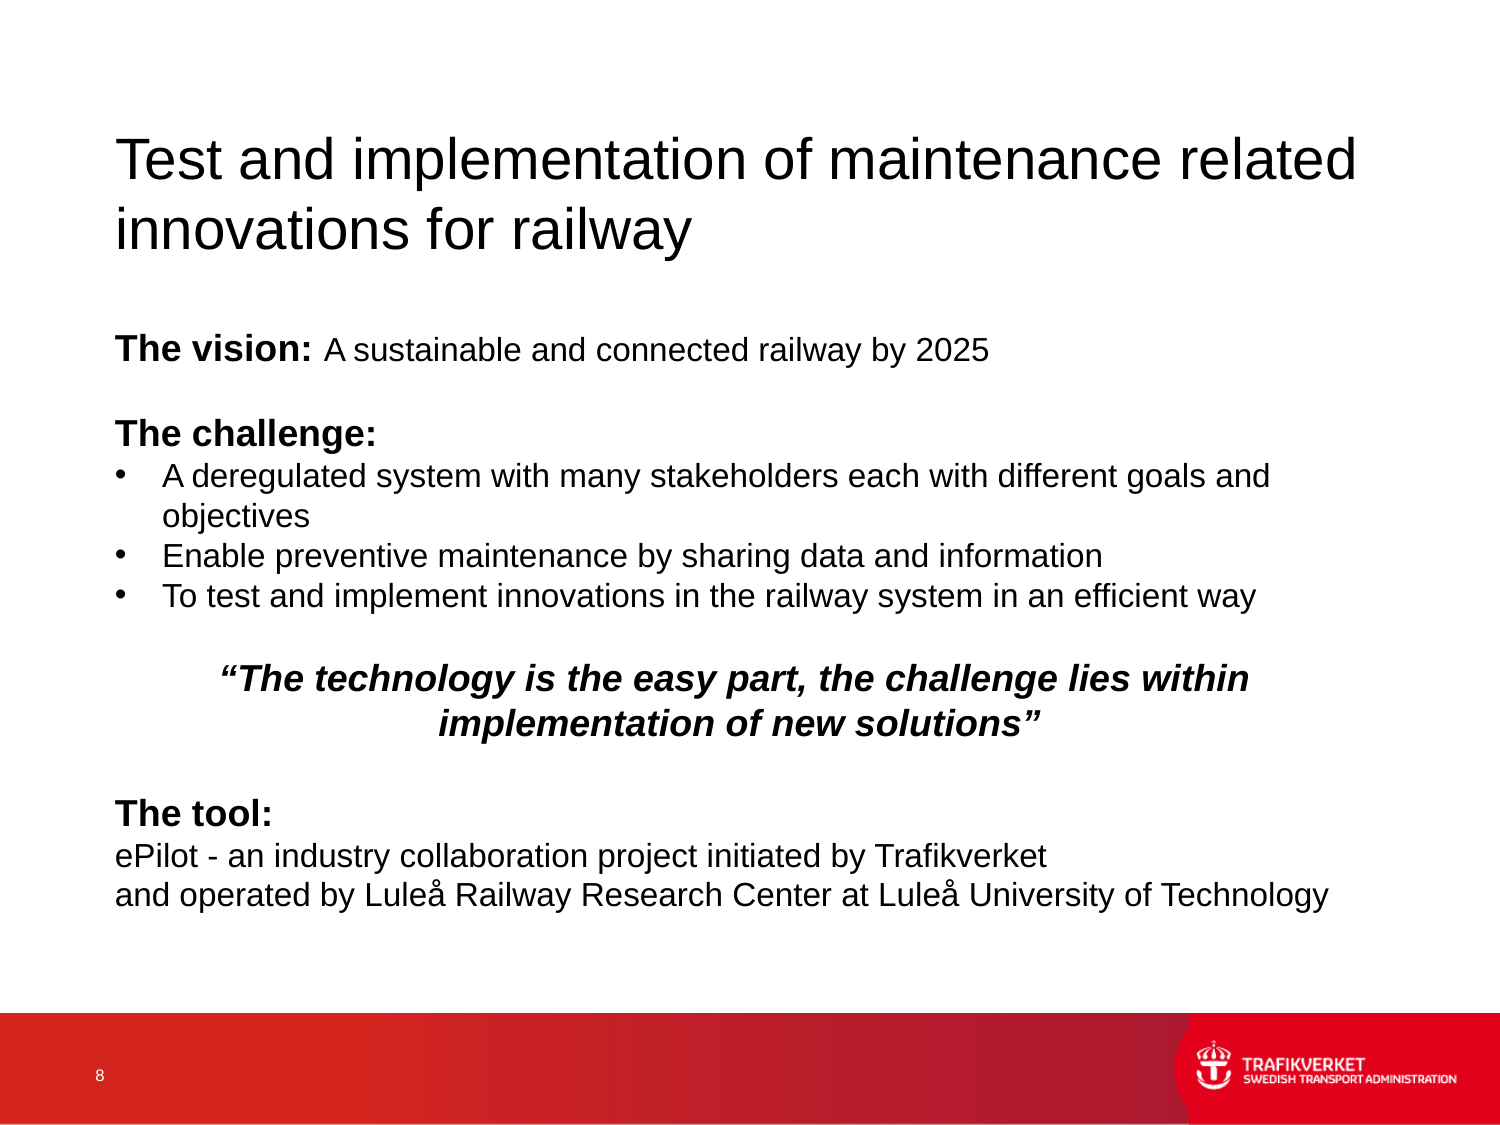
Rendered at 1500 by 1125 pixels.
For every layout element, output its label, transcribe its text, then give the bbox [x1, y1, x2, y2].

picture [0, 1013, 1500, 1125]
text_box The vision: A sustainable and connected railway by 2025 The challenge: A deregulated system with many stakeholders each with different goals and objectives Enable preventive maintenance by sharing data and information To test and implement innovations in the railway system in an efficient way “The technology is the easy part, the challenge lies within implementation of new solutions” The tool: ePilot - an industry collaboration project initiated by Trafikverket and operated by Luleå Railway Research Center at Luleå University of Technology [100, 316, 1380, 921]
text_box Test and implementation of maintenance related innovations for railway [100, 128, 1380, 254]
